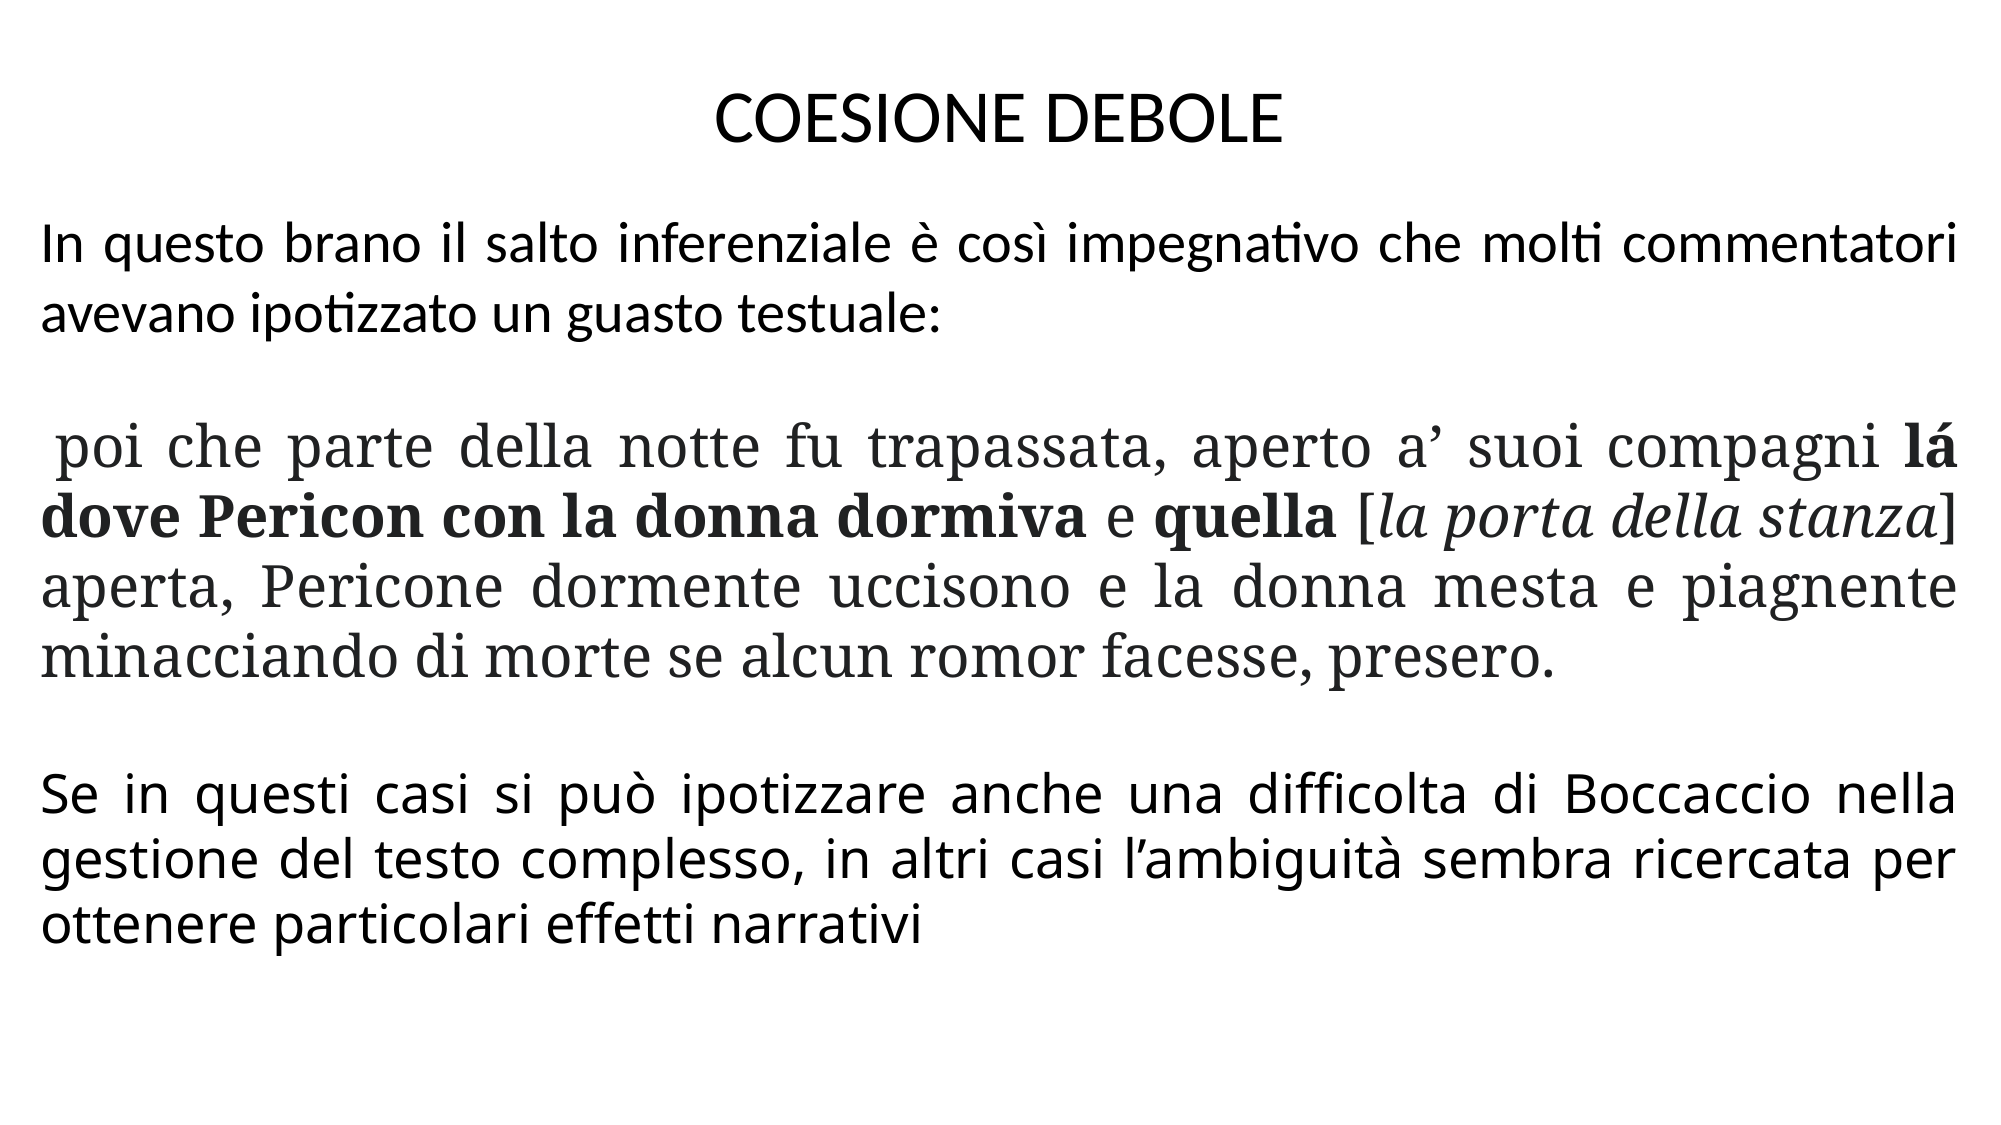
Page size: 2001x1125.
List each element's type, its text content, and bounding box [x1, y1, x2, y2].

text_box In questo brano il salto inferenziale è così impegnativo che molti commentatori avevano ipotizzato un guasto testuale: poi che parte della notte fu trapassata, aperto a’ suoi compagni lá dove Pericon con la donna dormiva e quella [la porta della stanza] aperta, Pericone dormente uccisono e la donna mesta e piagnente minacciando di morte se alcun romor facesse, presero. Se in questi casi si può ipotizzare anche una difficolta di Boccaccio nella gestione del testo complesso, in altri casi l’ambiguità sembra ricercata per ottenere particolari effetti narrativi [25, 197, 1975, 962]
text_box COESIONE DEBOLE [53, 60, 1947, 166]
